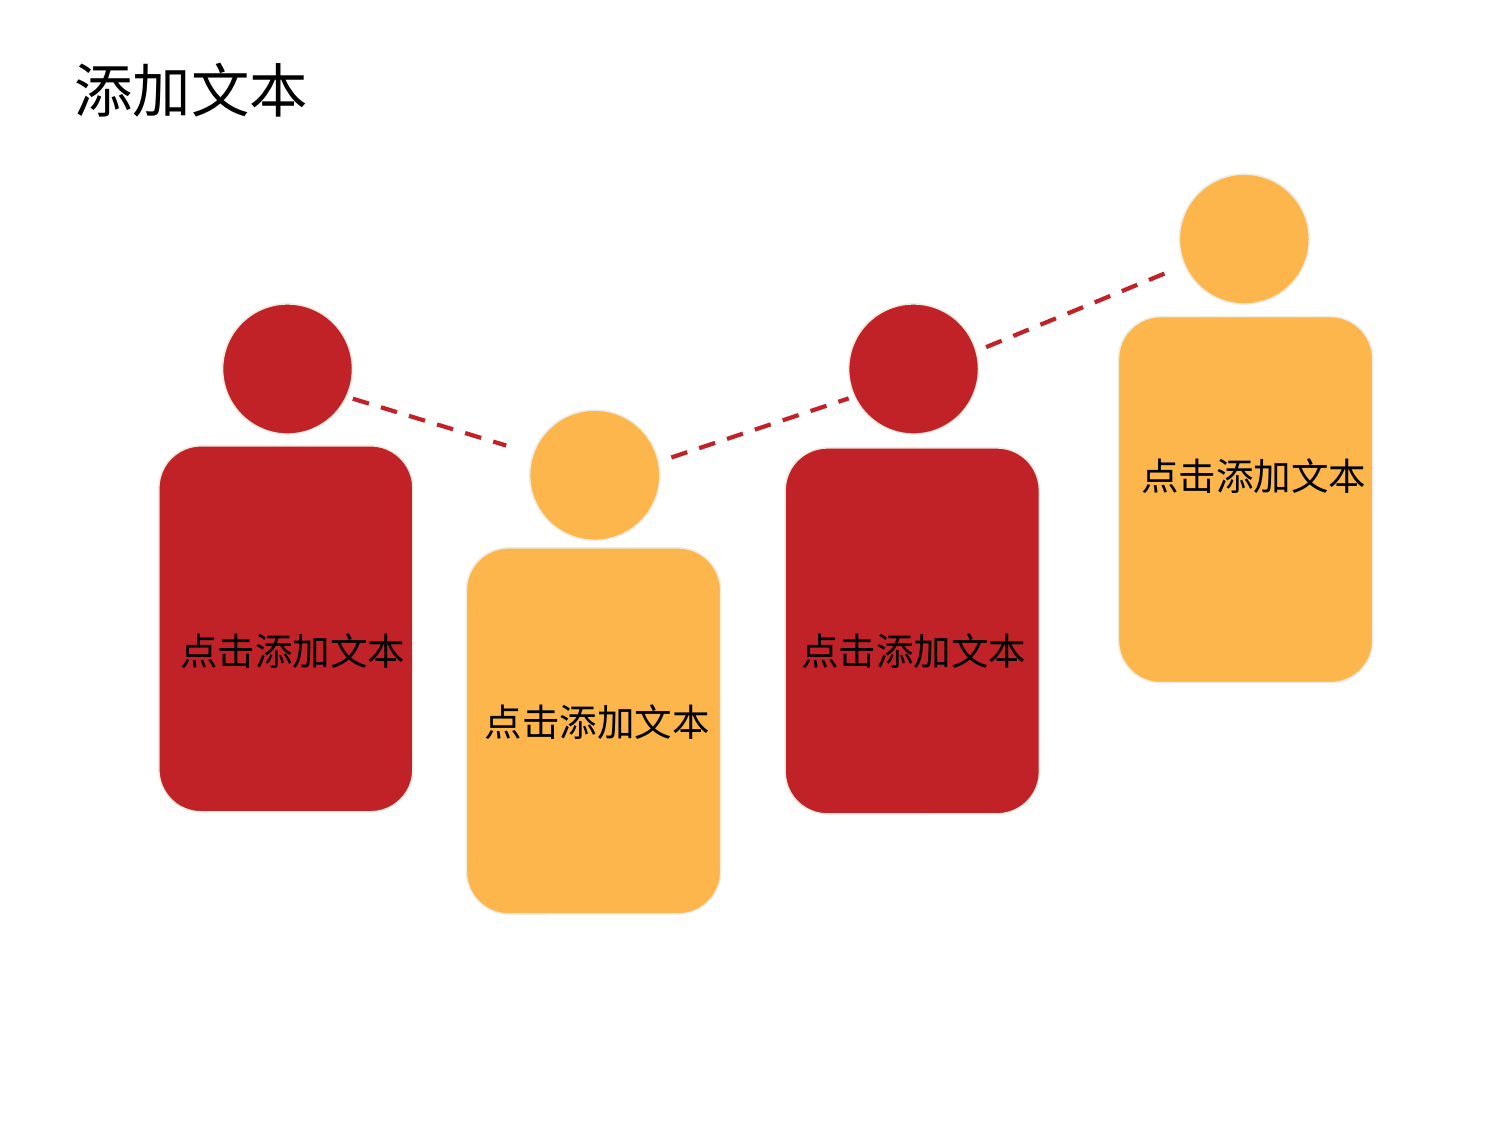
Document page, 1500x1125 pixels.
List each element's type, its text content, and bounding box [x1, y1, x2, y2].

text_box 添加文本 [60, 46, 323, 132]
text_box [1179, 174, 1310, 305]
text_box 点击添加文本 [786, 621, 1042, 681]
text_box [1118, 316, 1373, 683]
text_box [785, 447, 1040, 815]
text_box 点击添加文本 [165, 621, 421, 681]
text_box 点击添加文本 [470, 691, 725, 752]
text_box [222, 303, 353, 435]
text_box [466, 547, 721, 914]
text_box [158, 445, 413, 812]
text_box [529, 410, 660, 541]
text_box [848, 303, 979, 435]
text_box 点击添加文本 [1126, 445, 1382, 505]
